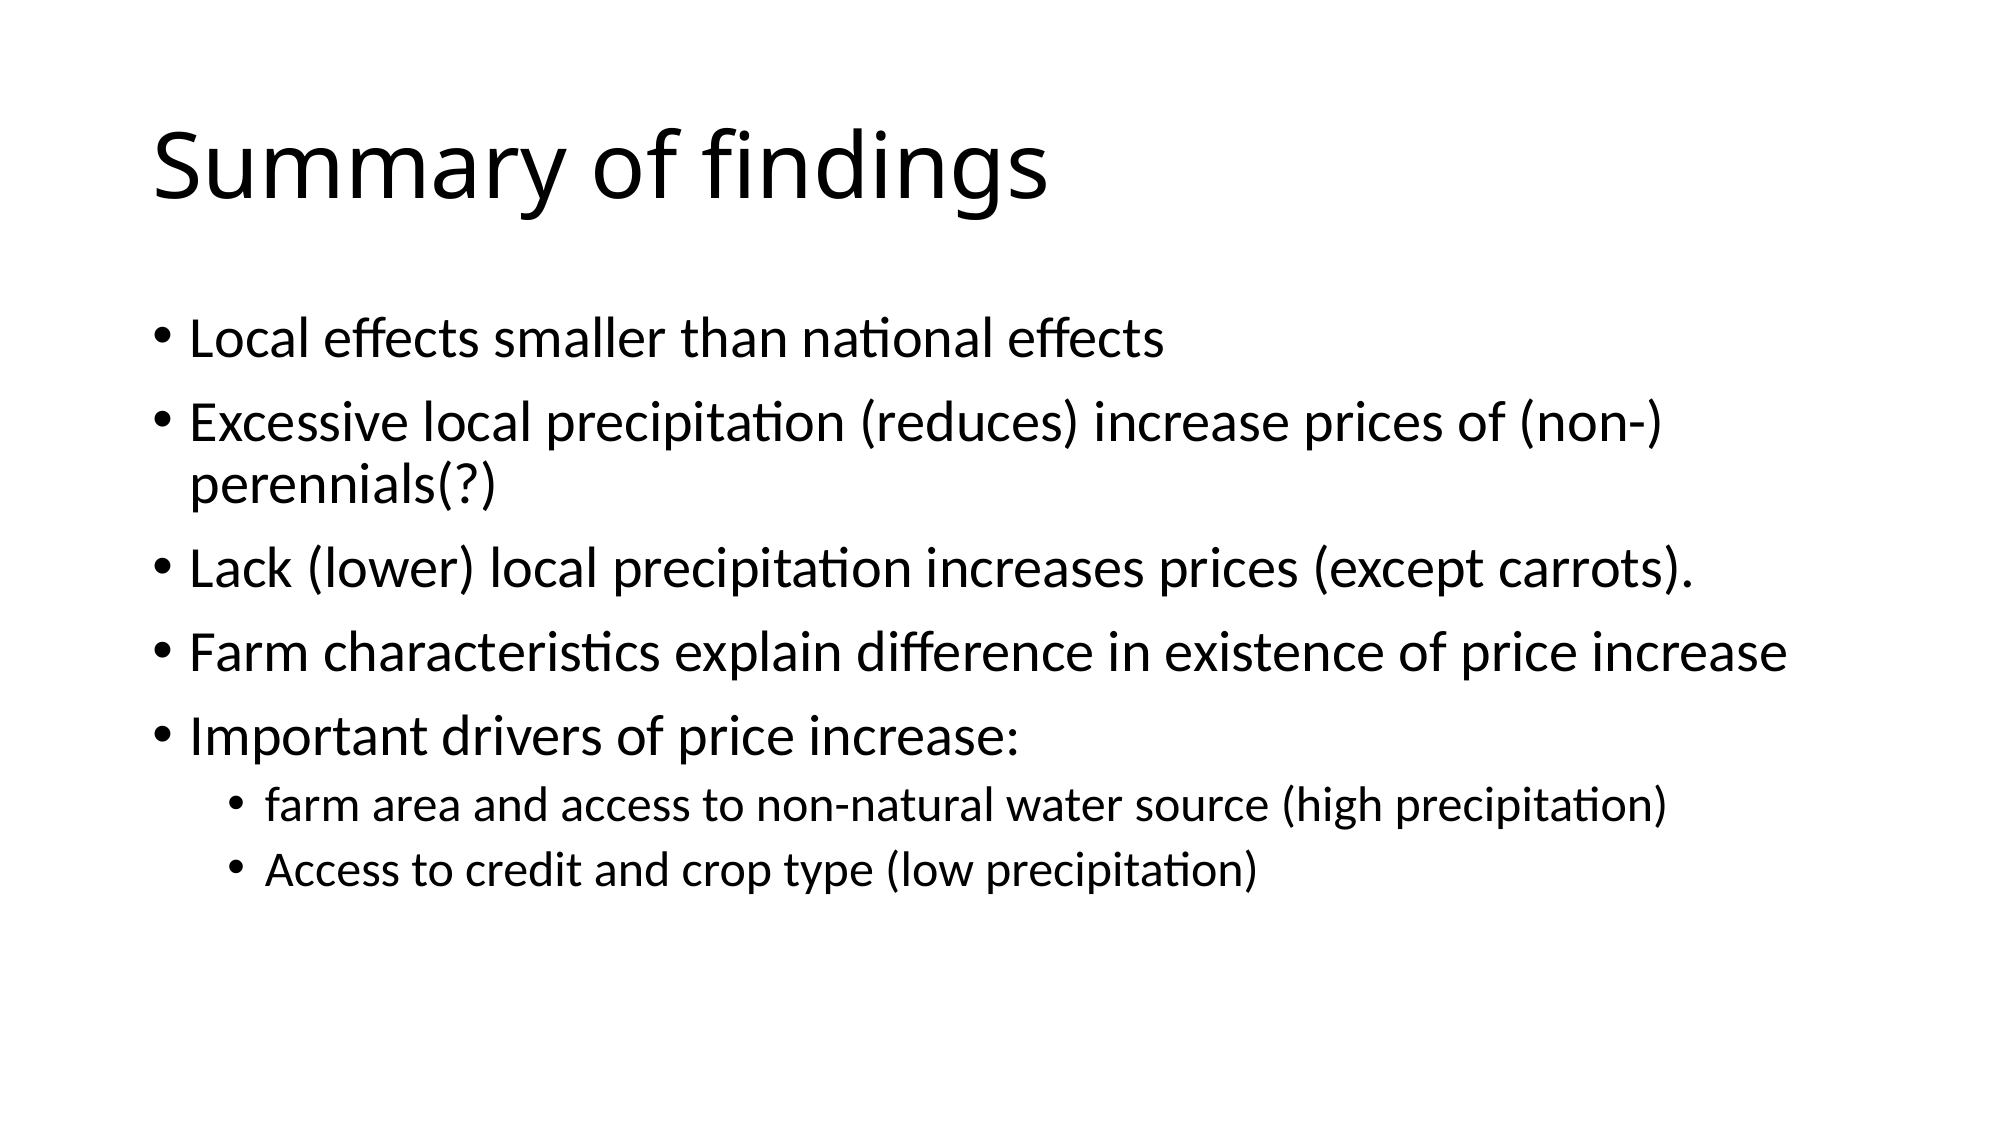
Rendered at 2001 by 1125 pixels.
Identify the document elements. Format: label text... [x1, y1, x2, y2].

title Summary of findings [137, 59, 1863, 278]
list Local effects smaller than national effects Excessive local precipitation (reduces) increase prices of (non-) perennials(?) Lack (lower) local precipitation increases prices (except carrots). Farm characteristics explain difference in existence of price increase Important drivers of price increase: farm area and access to non-natural water source (high precipitation) Access to credit and crop type (low precipitation) [137, 299, 1863, 1014]
